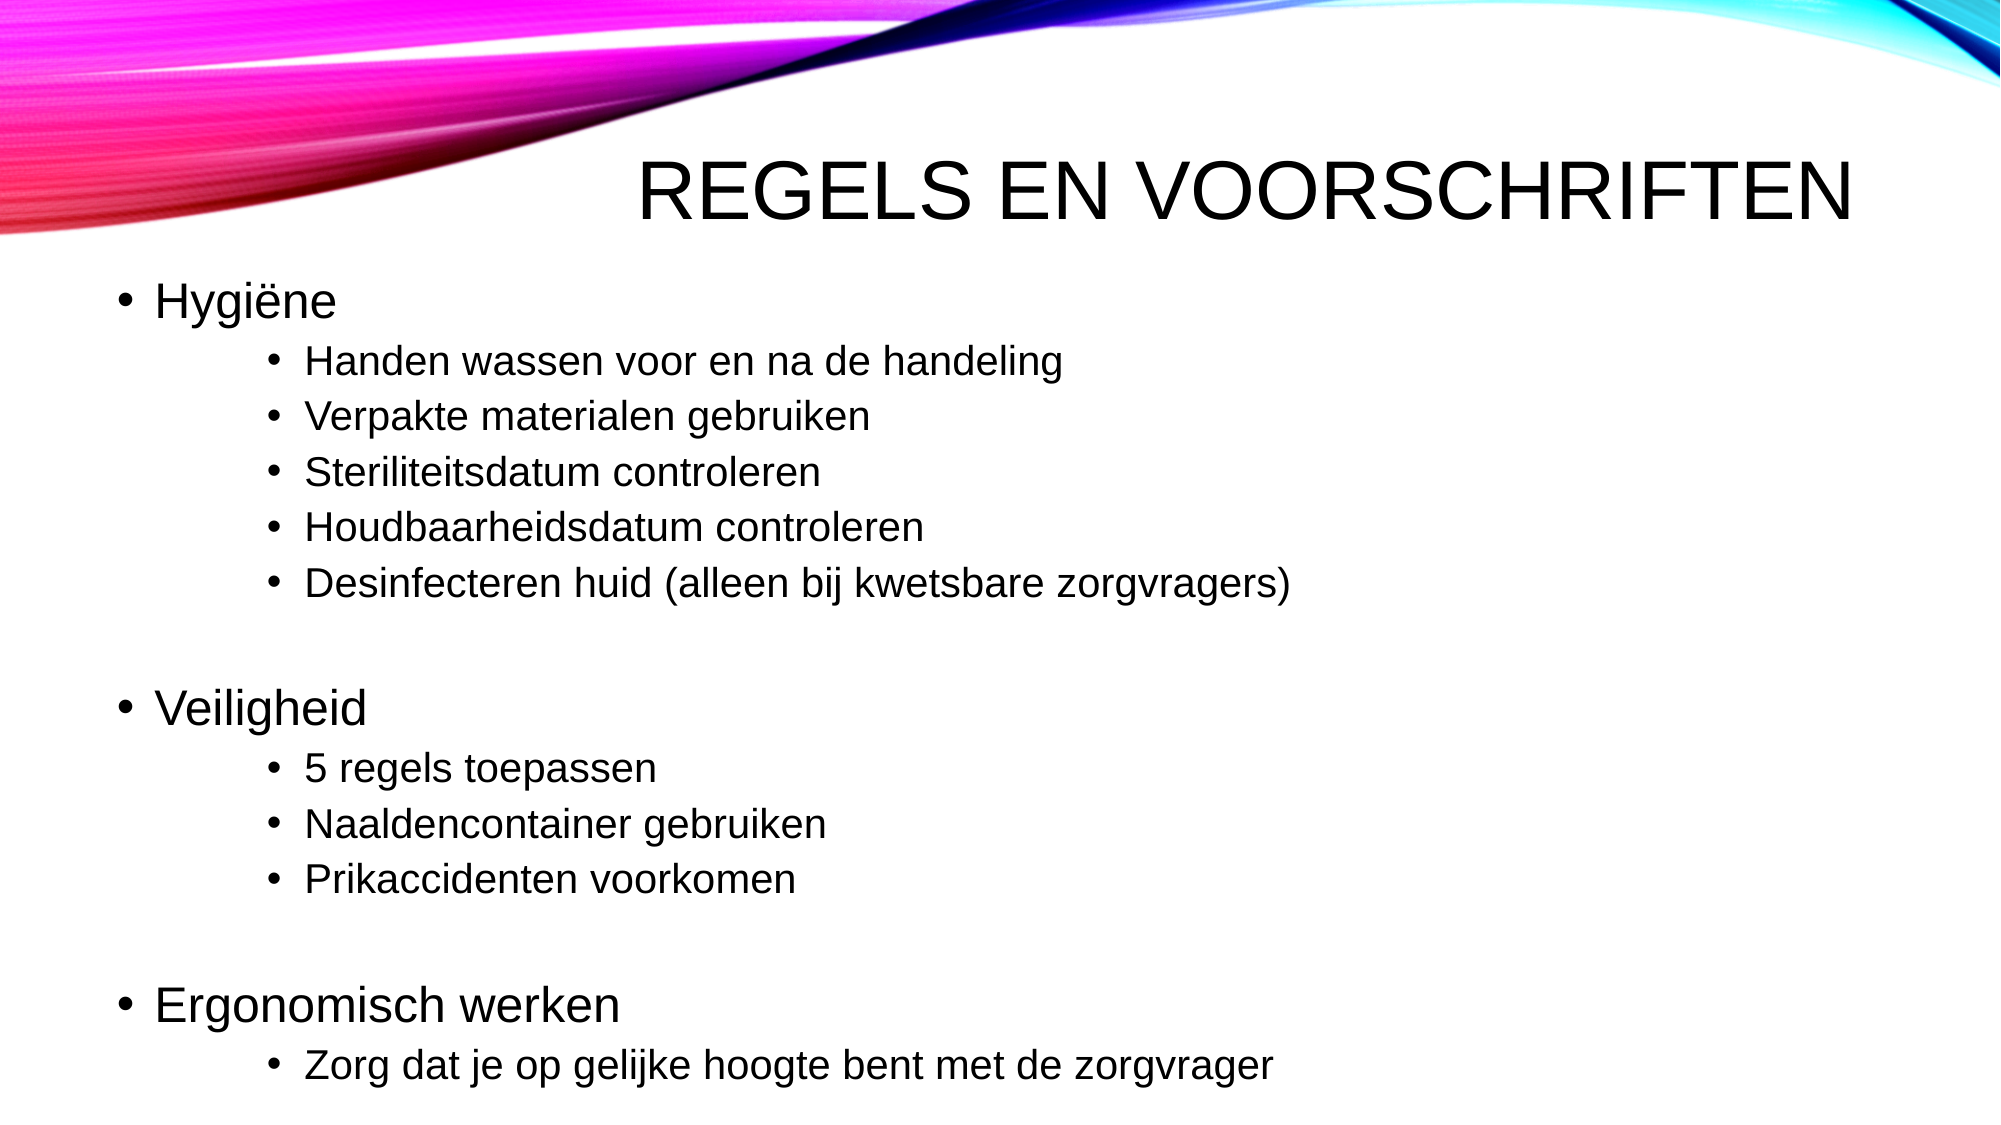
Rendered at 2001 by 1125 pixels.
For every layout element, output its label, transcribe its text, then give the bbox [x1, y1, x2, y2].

picture [1910, 0, 2000, 45]
title Regels en voorschriften [521, 94, 1872, 291]
list Hygiëne Handen wassen voor en na de handeling Verpakte materialen gebruiken Steriliteitsdatum controleren Houdbaarheidsdatum controleren Desinfecteren huid (alleen bij kwetsbare zorgvragers) Veiligheid 5 regels toepassen Naaldencontainer gebruiken Prikaccidenten voorkomen Ergonomisch werken Zorg dat je op gelijke hoogte bent met de zorgvrager [101, 267, 1609, 1102]
picture [1890, 0, 2000, 75]
picture [0, 0, 2000, 237]
